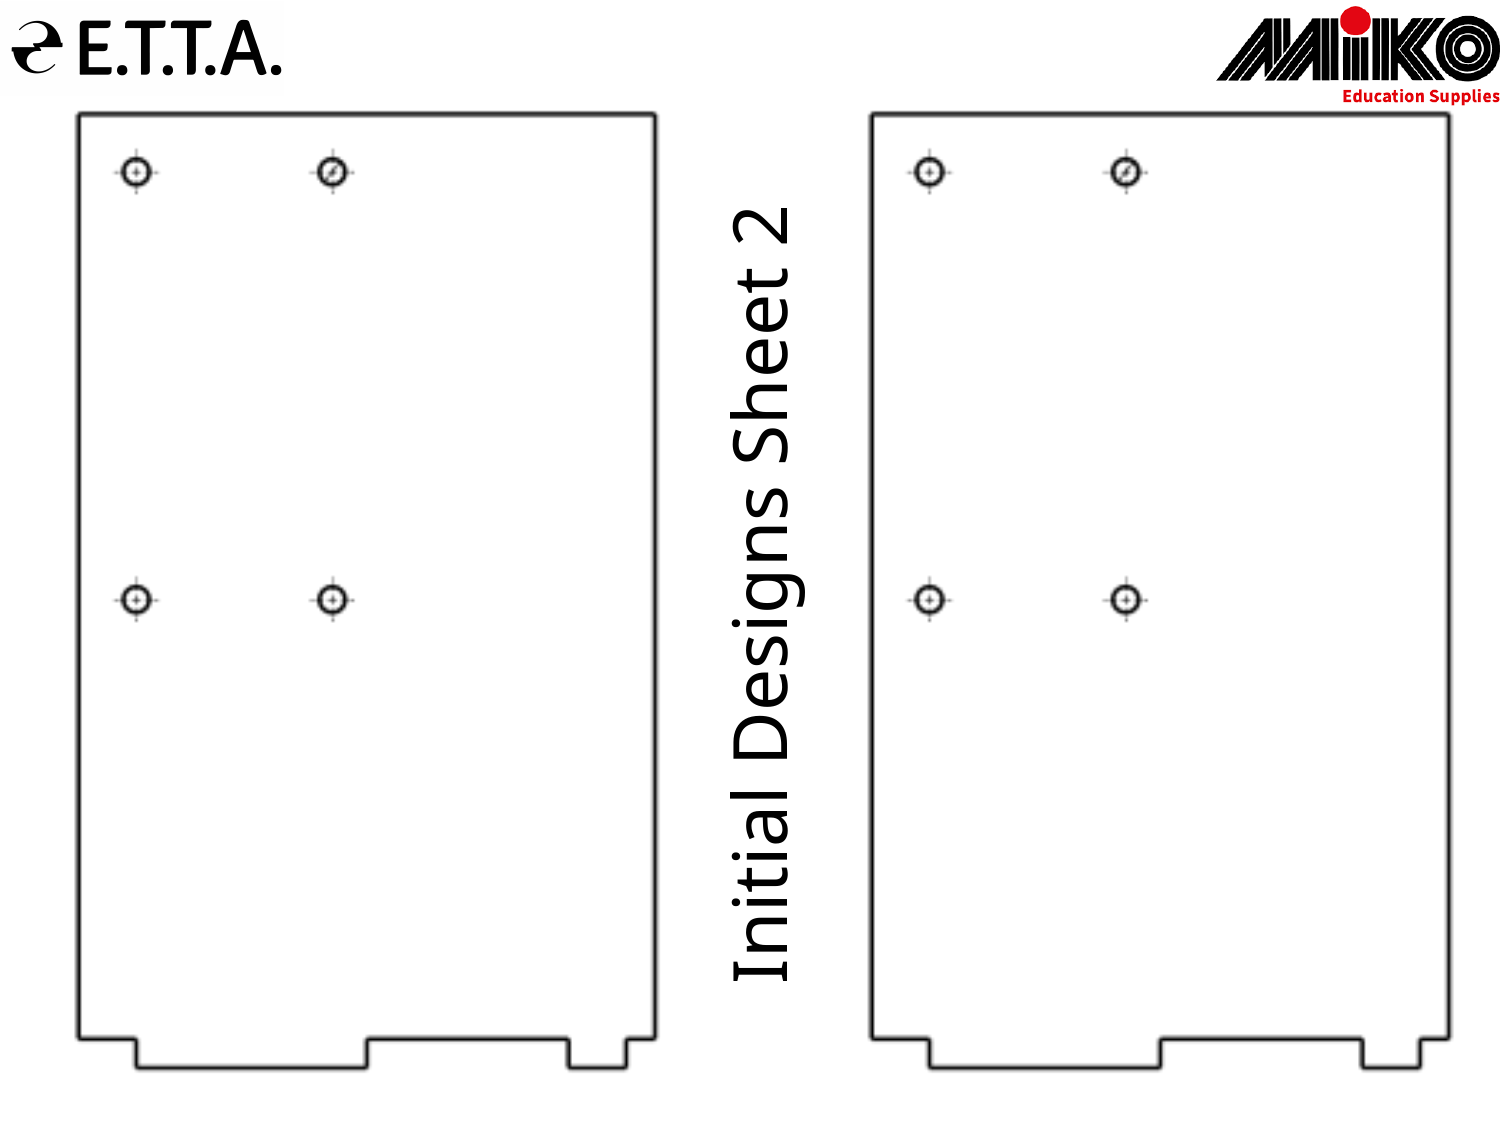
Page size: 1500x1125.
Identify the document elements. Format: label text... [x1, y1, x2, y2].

picture [0, 1, 284, 96]
text_box Initial Designs Sheet 2 [705, 102, 811, 999]
picture [70, 101, 663, 1078]
picture [864, 6, 1500, 1078]
